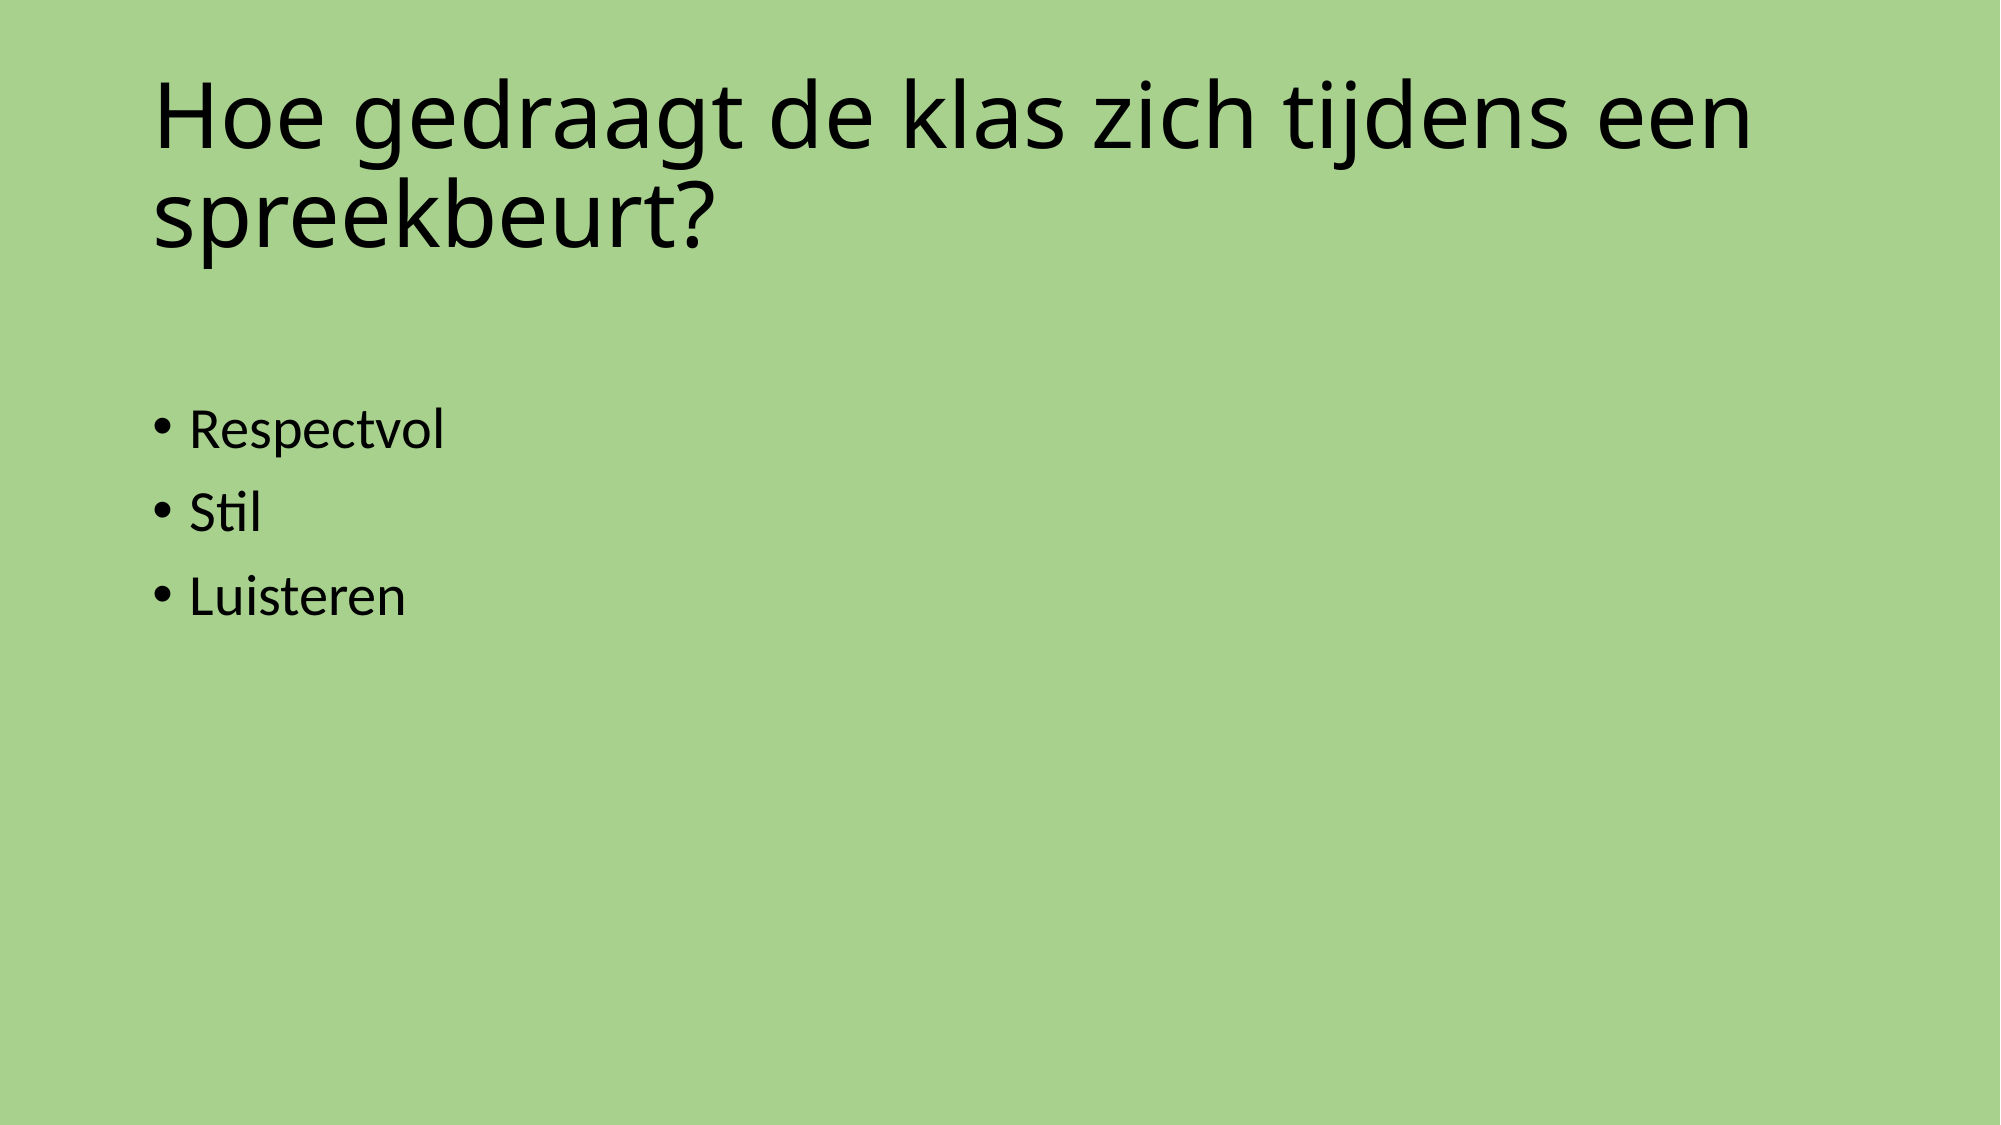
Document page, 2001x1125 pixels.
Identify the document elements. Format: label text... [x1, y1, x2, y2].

title Hoe gedraagt de klas zich tijdens een spreekbeurt? [137, 59, 1863, 278]
list Respectvol Stil Luisteren [137, 299, 1863, 1014]
